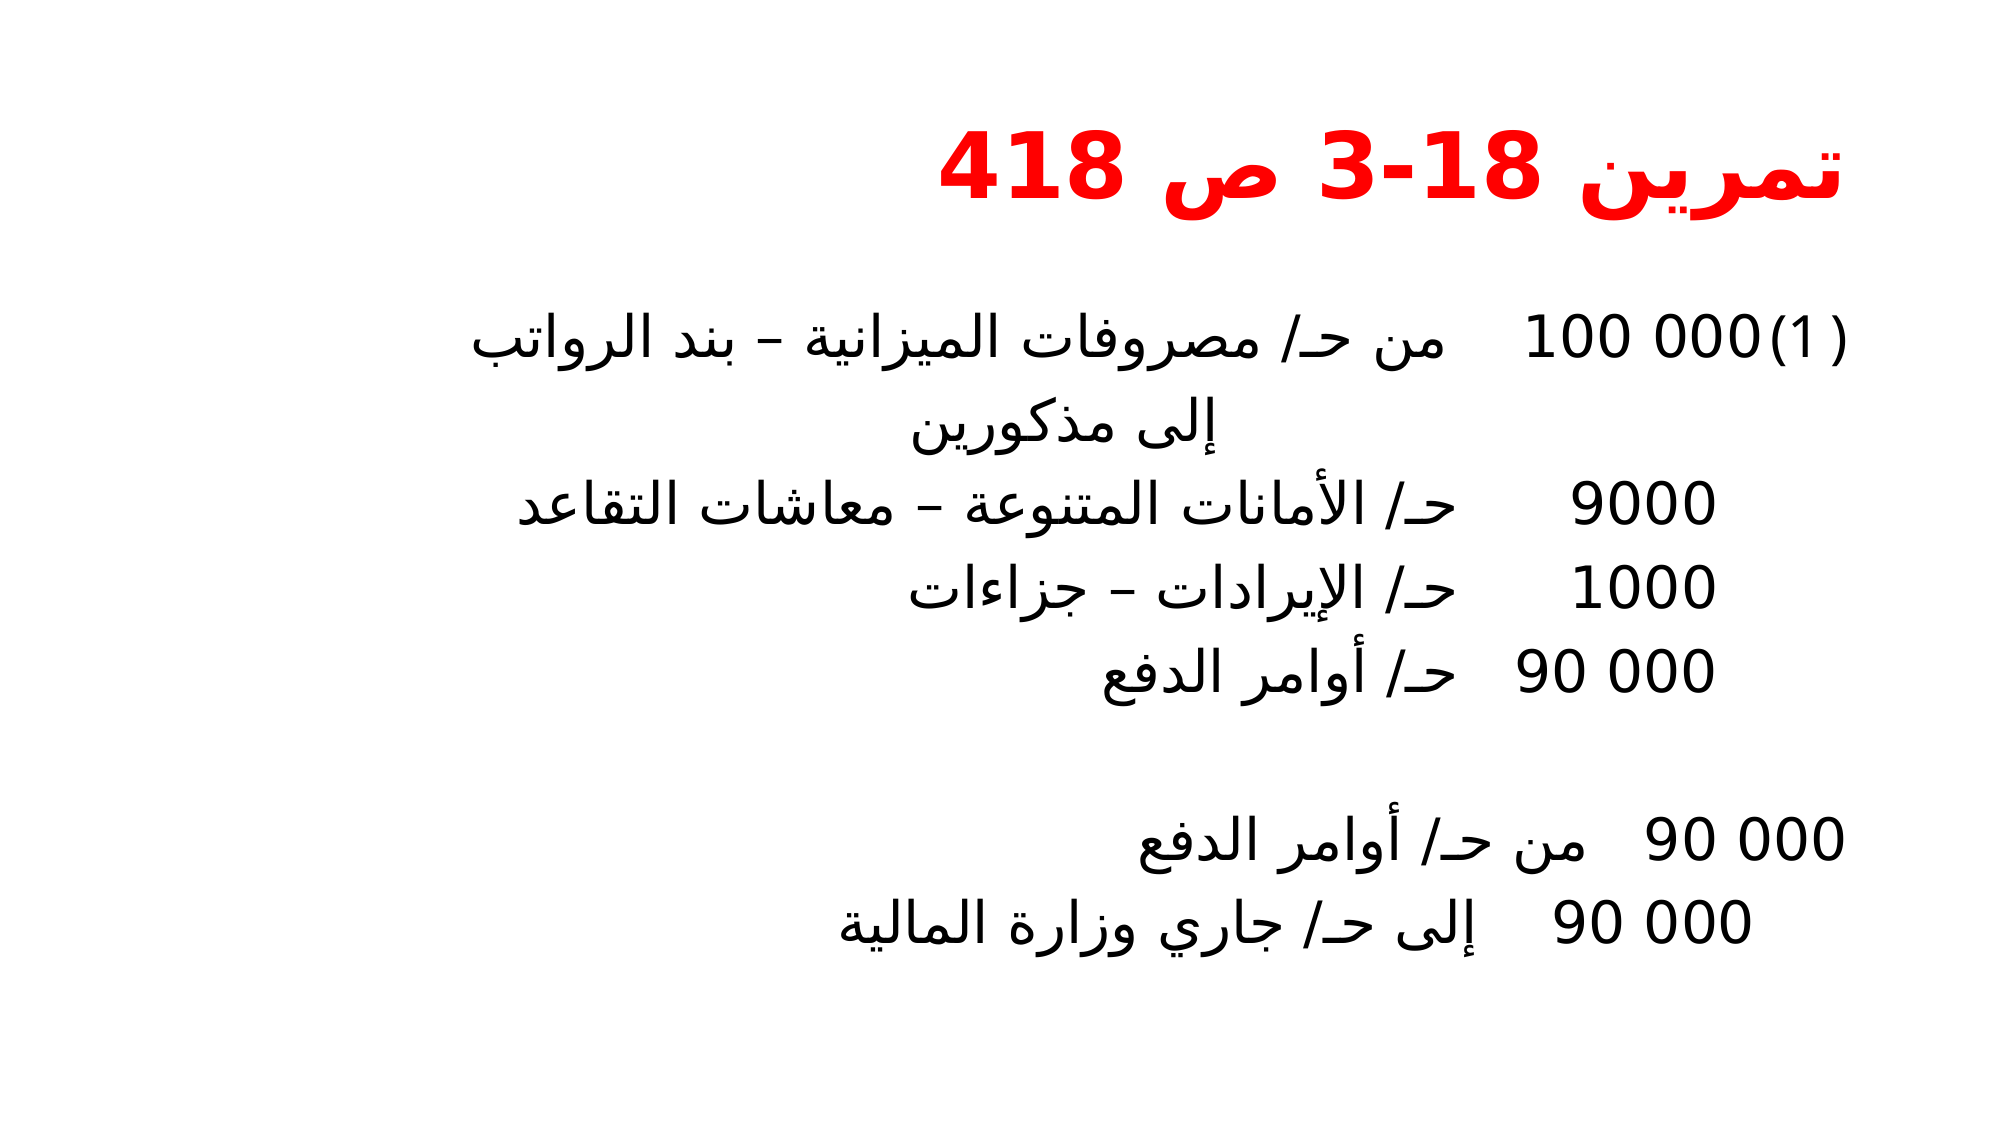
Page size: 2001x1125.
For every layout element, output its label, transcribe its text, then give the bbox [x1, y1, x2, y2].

title تمرين 18-3 ص 418 [137, 59, 1863, 278]
list 000 100 من حـ/ مصروفات الميزانية – بند الرواتب إلى مذكورين 9000 حـ/ الأمانات المتنوعة – معاشات التقاعد 1000 حـ/ الإيرادات – جزاءات 000 90 حـ/ أوامر الدفع 000 90 من حـ/ أوامر الدفع 000 90 إلى حـ/ جاري وزارة المالية [137, 299, 1863, 1014]
